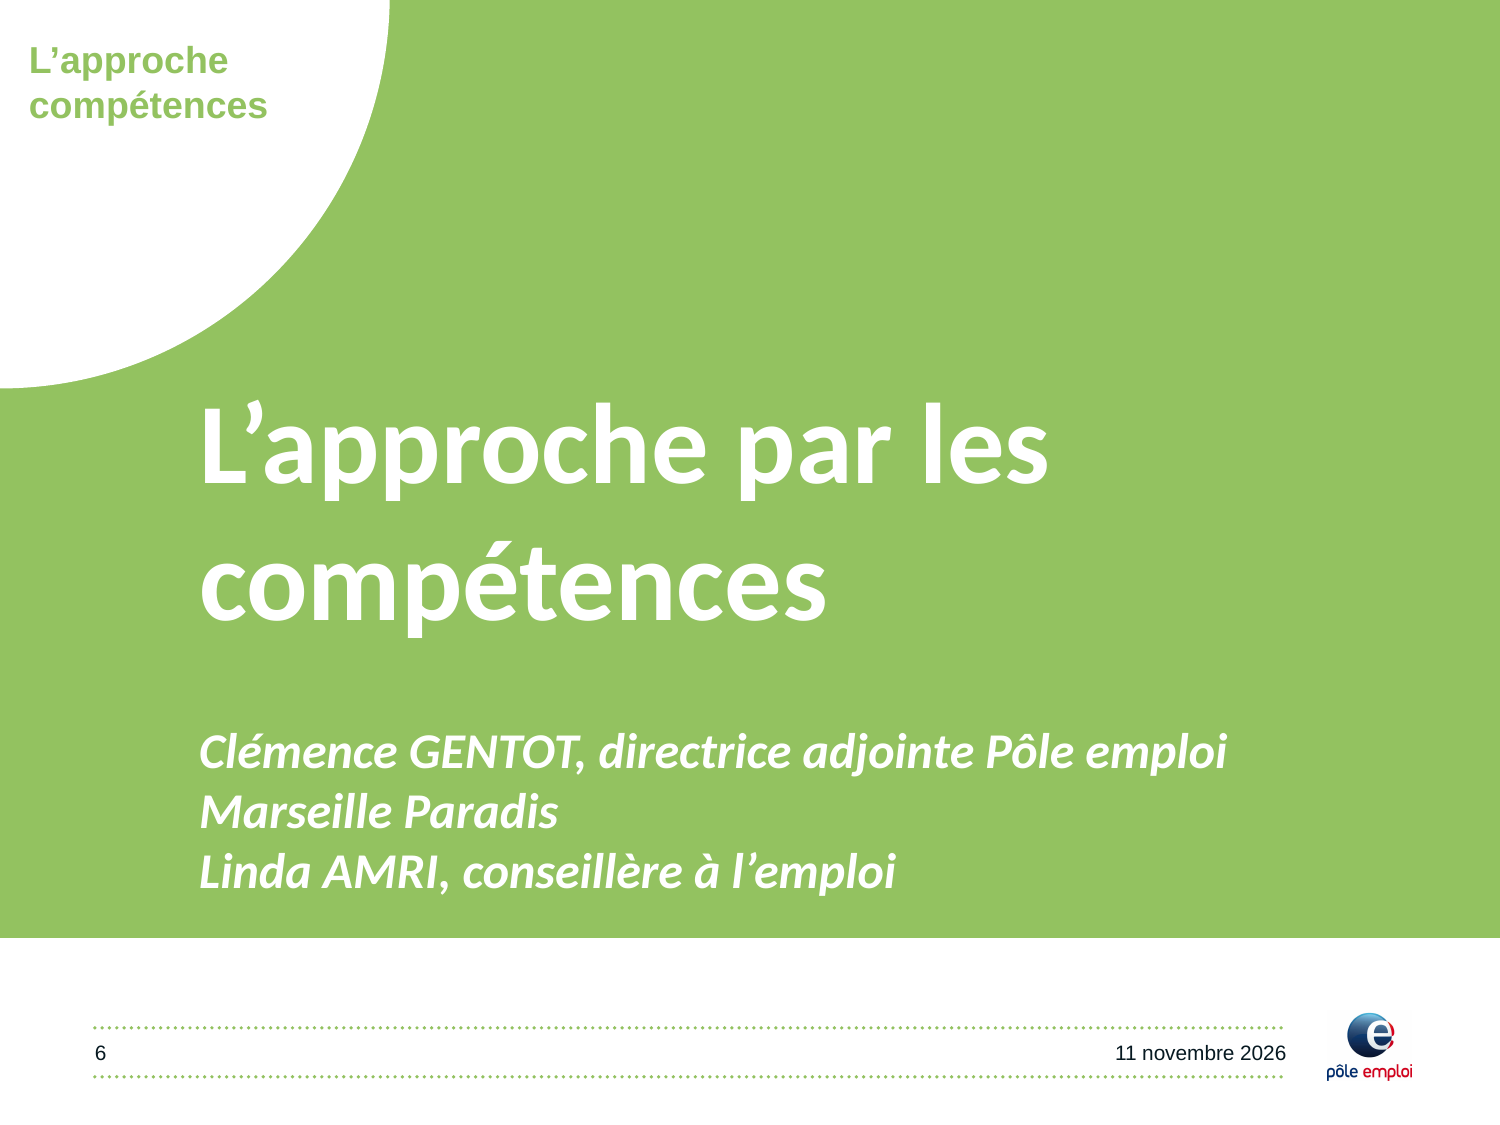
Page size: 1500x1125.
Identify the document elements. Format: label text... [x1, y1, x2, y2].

slide_number 6 [94, 1027, 216, 1077]
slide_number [944, 1027, 1287, 1077]
title L’approche par les compétences Clémence GENTOT, directrice adjointe Pôle emploi Marseille Paradis Linda AMRI, conseillère à l’emploi [0, 368, 1397, 880]
picture [1327, 1010, 1412, 1081]
